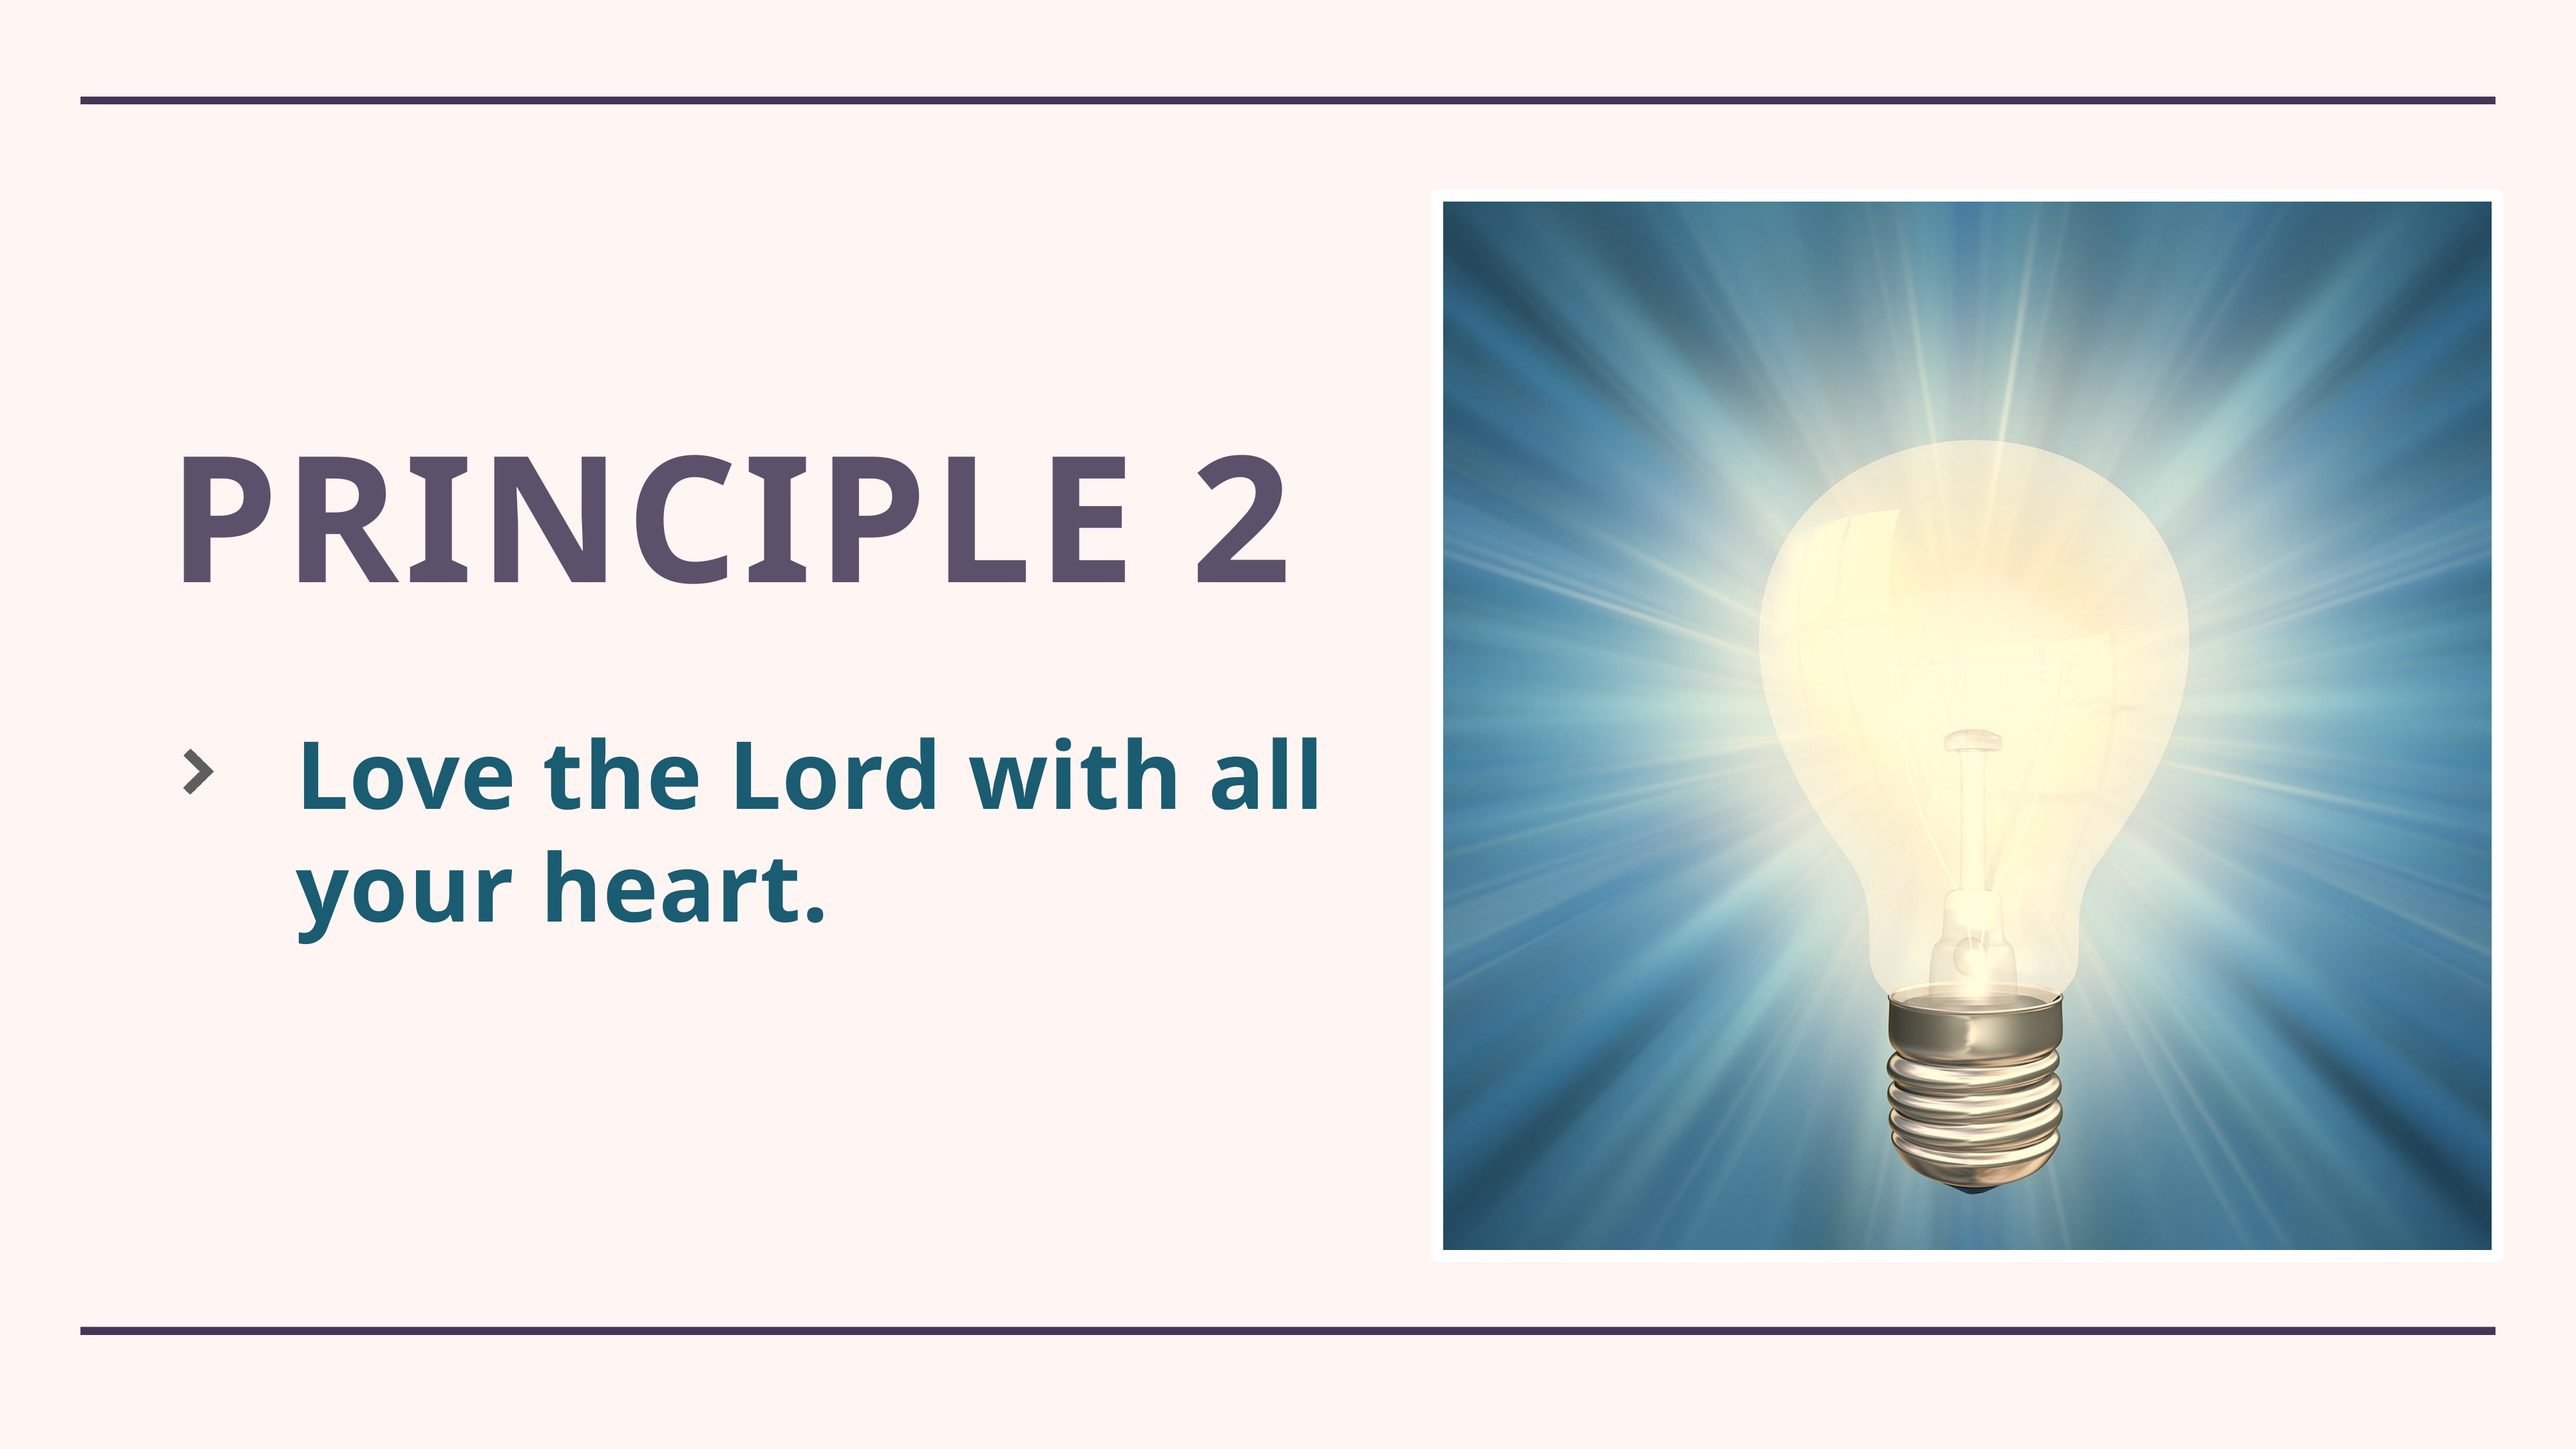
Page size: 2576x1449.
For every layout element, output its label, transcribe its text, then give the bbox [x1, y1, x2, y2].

picture [183, 748, 214, 795]
picture [1443, 201, 2492, 1251]
list Love the Lord with all your heart. [177, 709, 1372, 1288]
title Principle 2 [108, 194, 1354, 627]
